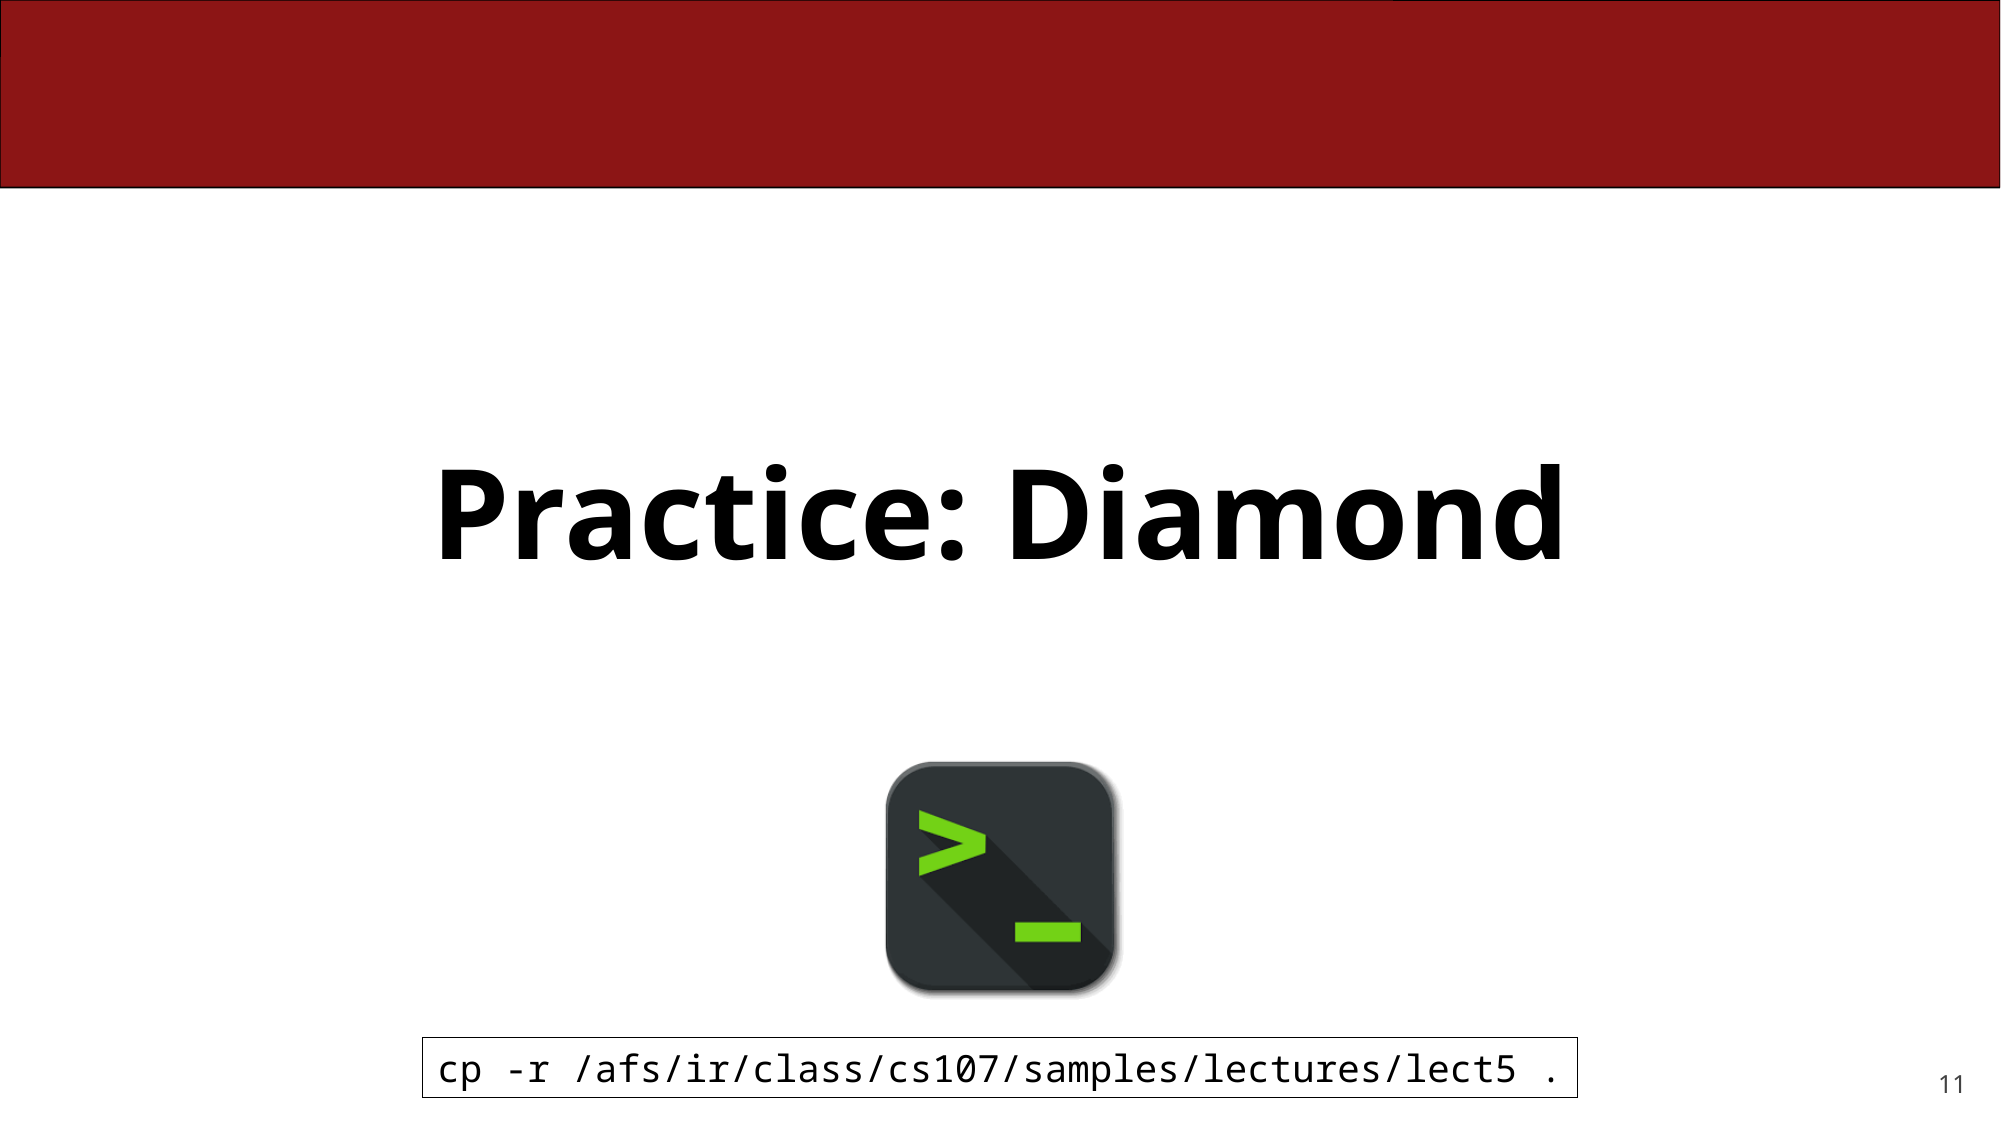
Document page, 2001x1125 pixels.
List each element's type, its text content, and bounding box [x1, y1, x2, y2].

title Practice: Diamond [102, 284, 1900, 753]
text_box cp -r /afs/ir/class/cs107/samples/lectures/lect5 . [422, 1037, 1578, 1098]
picture [876, 752, 1124, 1000]
